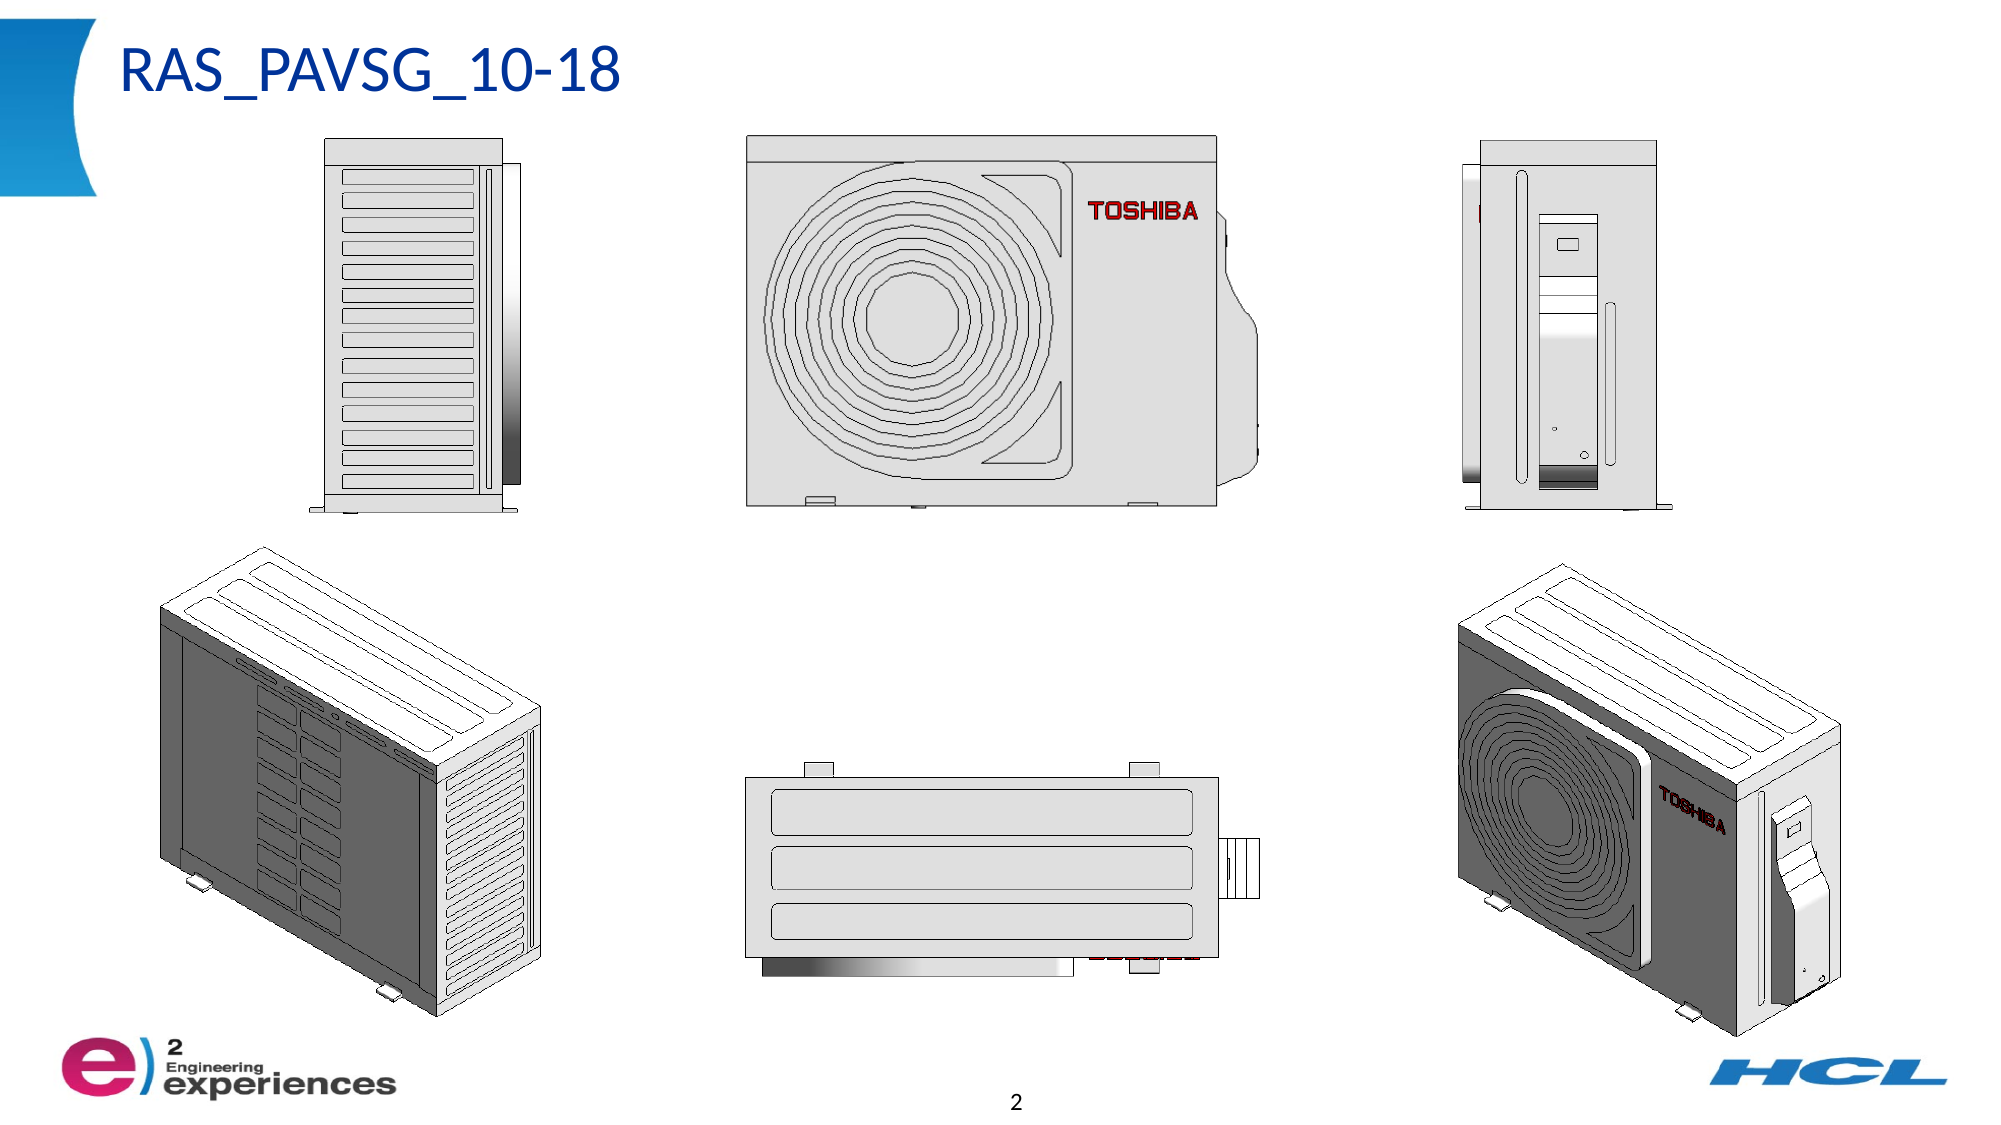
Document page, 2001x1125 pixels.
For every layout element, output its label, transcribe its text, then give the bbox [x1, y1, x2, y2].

picture [0, 0, 2000, 1125]
text_box RAS_PAVSG_10-18 [104, 17, 638, 113]
